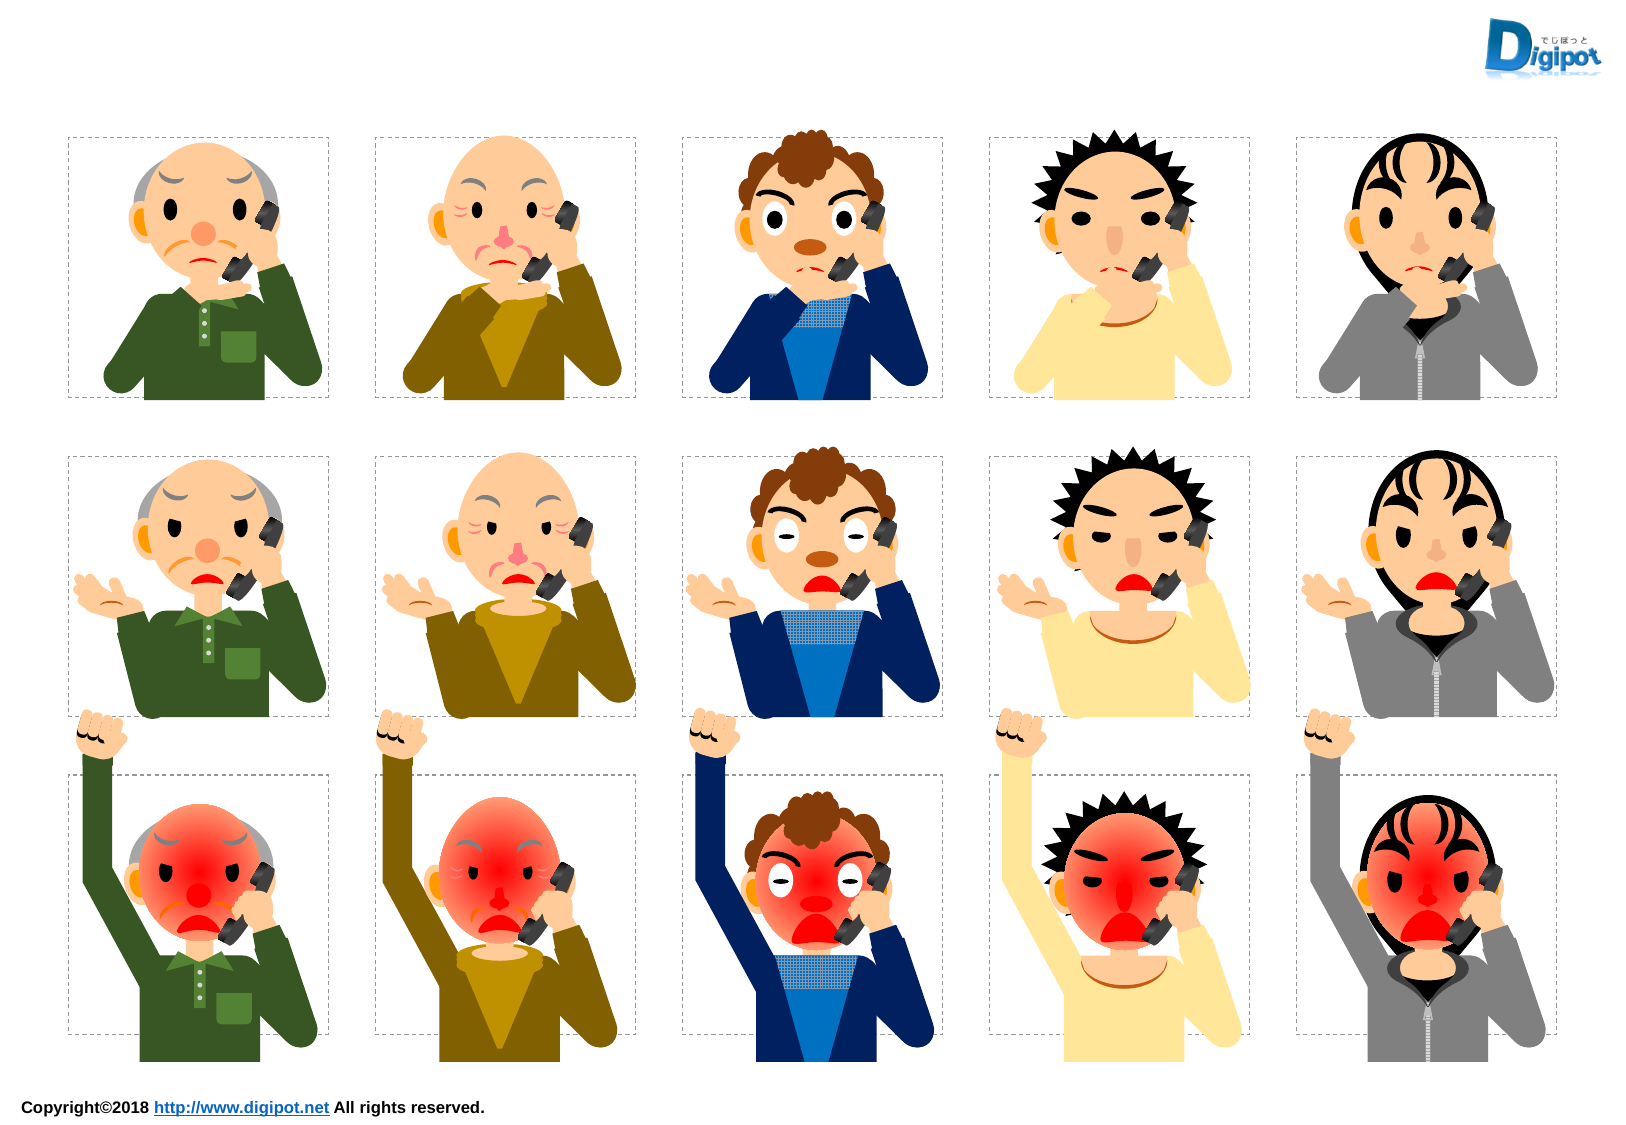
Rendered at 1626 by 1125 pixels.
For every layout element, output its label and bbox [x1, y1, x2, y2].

picture [1485, 18, 1602, 82]
text_box [1336, 133, 1526, 403]
text_box [1306, 450, 1543, 720]
text_box [1303, 708, 1534, 1062]
text_box [1031, 129, 1221, 403]
text_box [690, 446, 929, 720]
text_box [1002, 446, 1239, 720]
text_box [75, 709, 306, 1062]
text_box [420, 135, 610, 403]
text_box [375, 709, 606, 1062]
text_box [995, 707, 1231, 1062]
text_box [121, 142, 311, 403]
text_box [387, 452, 625, 720]
text_box [727, 129, 917, 403]
text_box [78, 459, 315, 720]
text_box [688, 707, 923, 1062]
